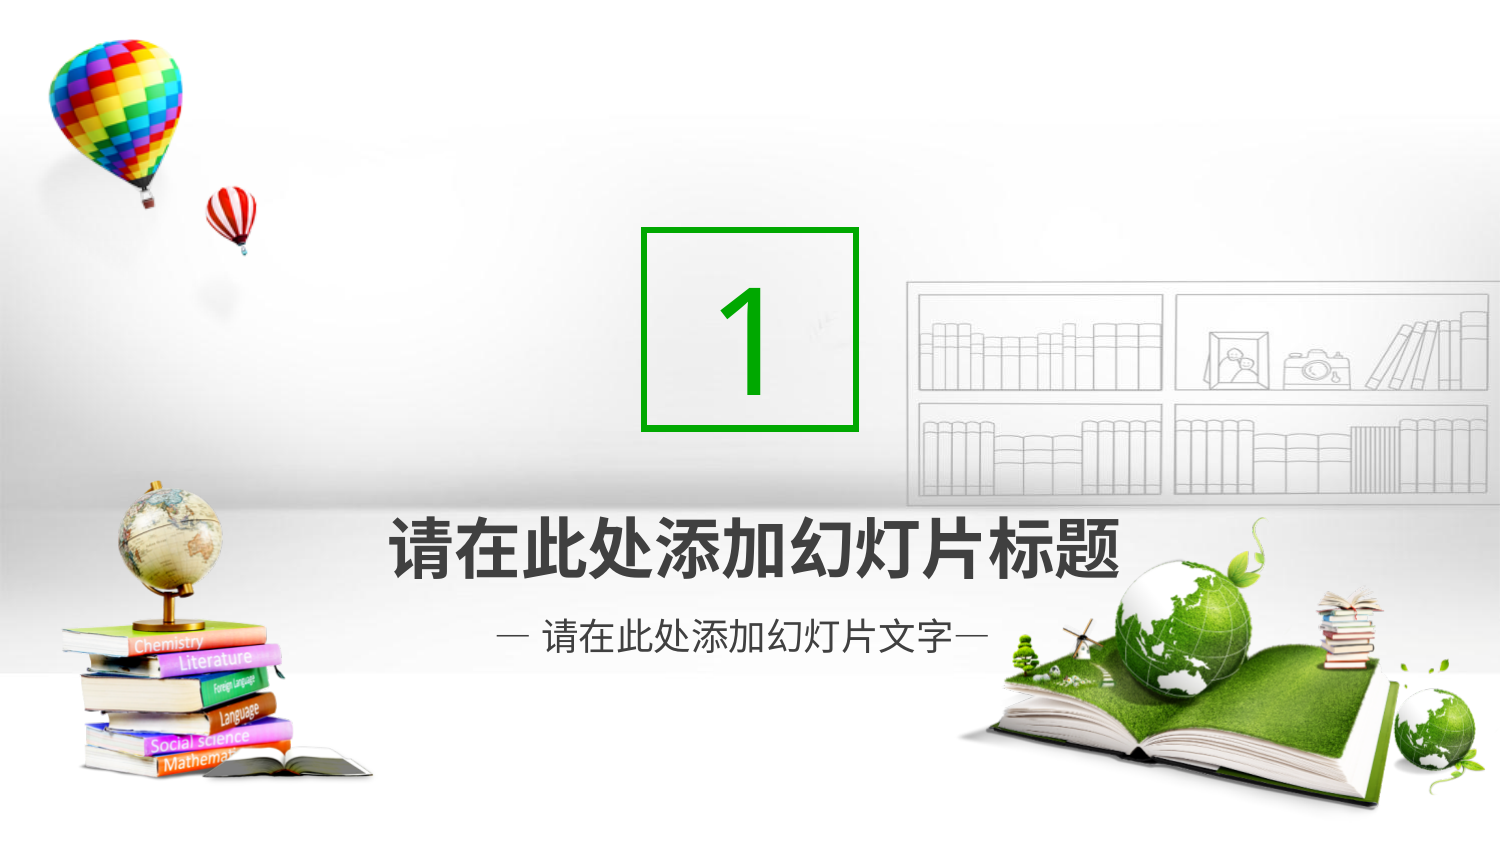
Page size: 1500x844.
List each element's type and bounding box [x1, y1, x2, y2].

picture [0, 0, 1500, 844]
text_box [643, 229, 857, 434]
